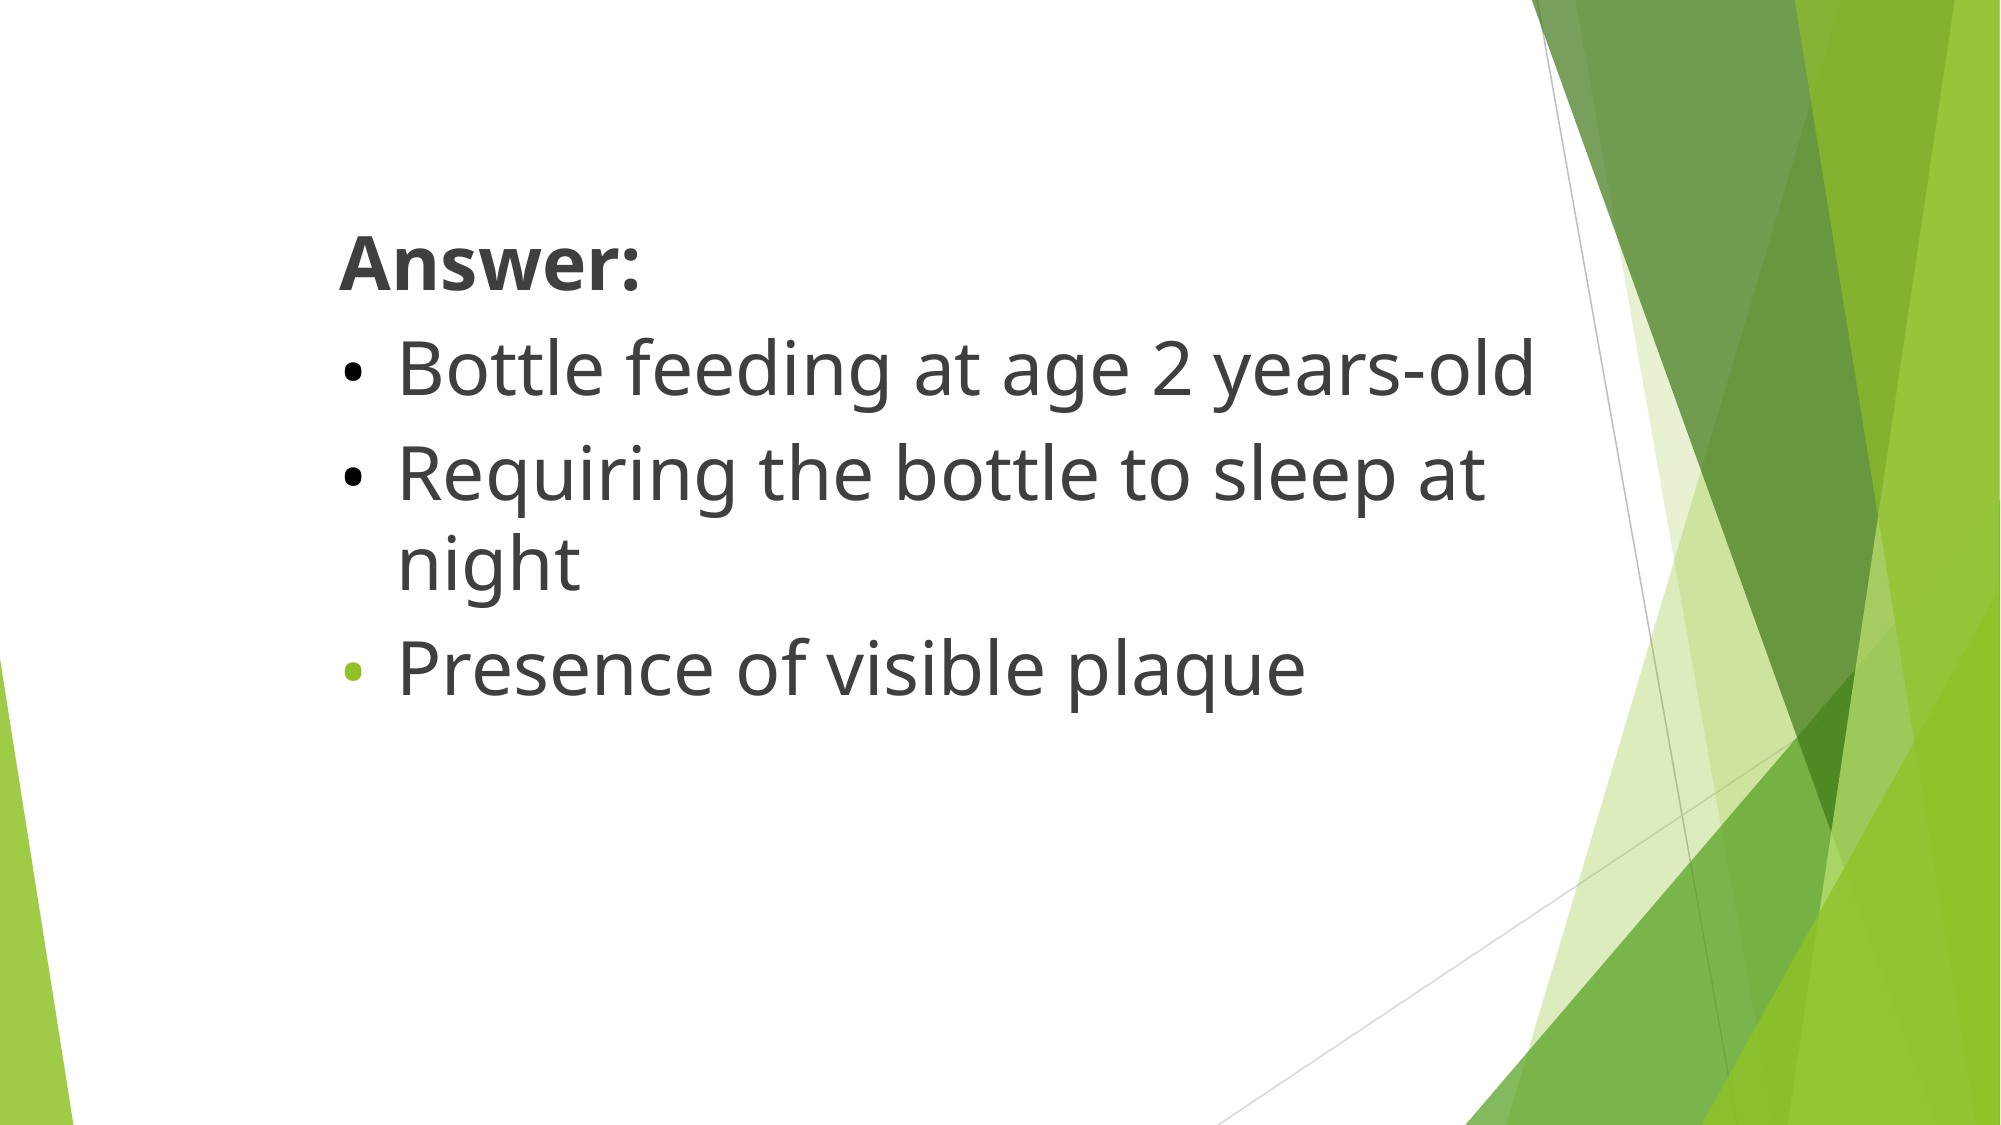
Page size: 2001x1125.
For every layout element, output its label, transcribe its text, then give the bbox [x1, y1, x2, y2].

list Answer: Bottle feeding at age 2 years-old Requiring the bottle to sleep at night Presence of visible plaque [324, 208, 1675, 1005]
